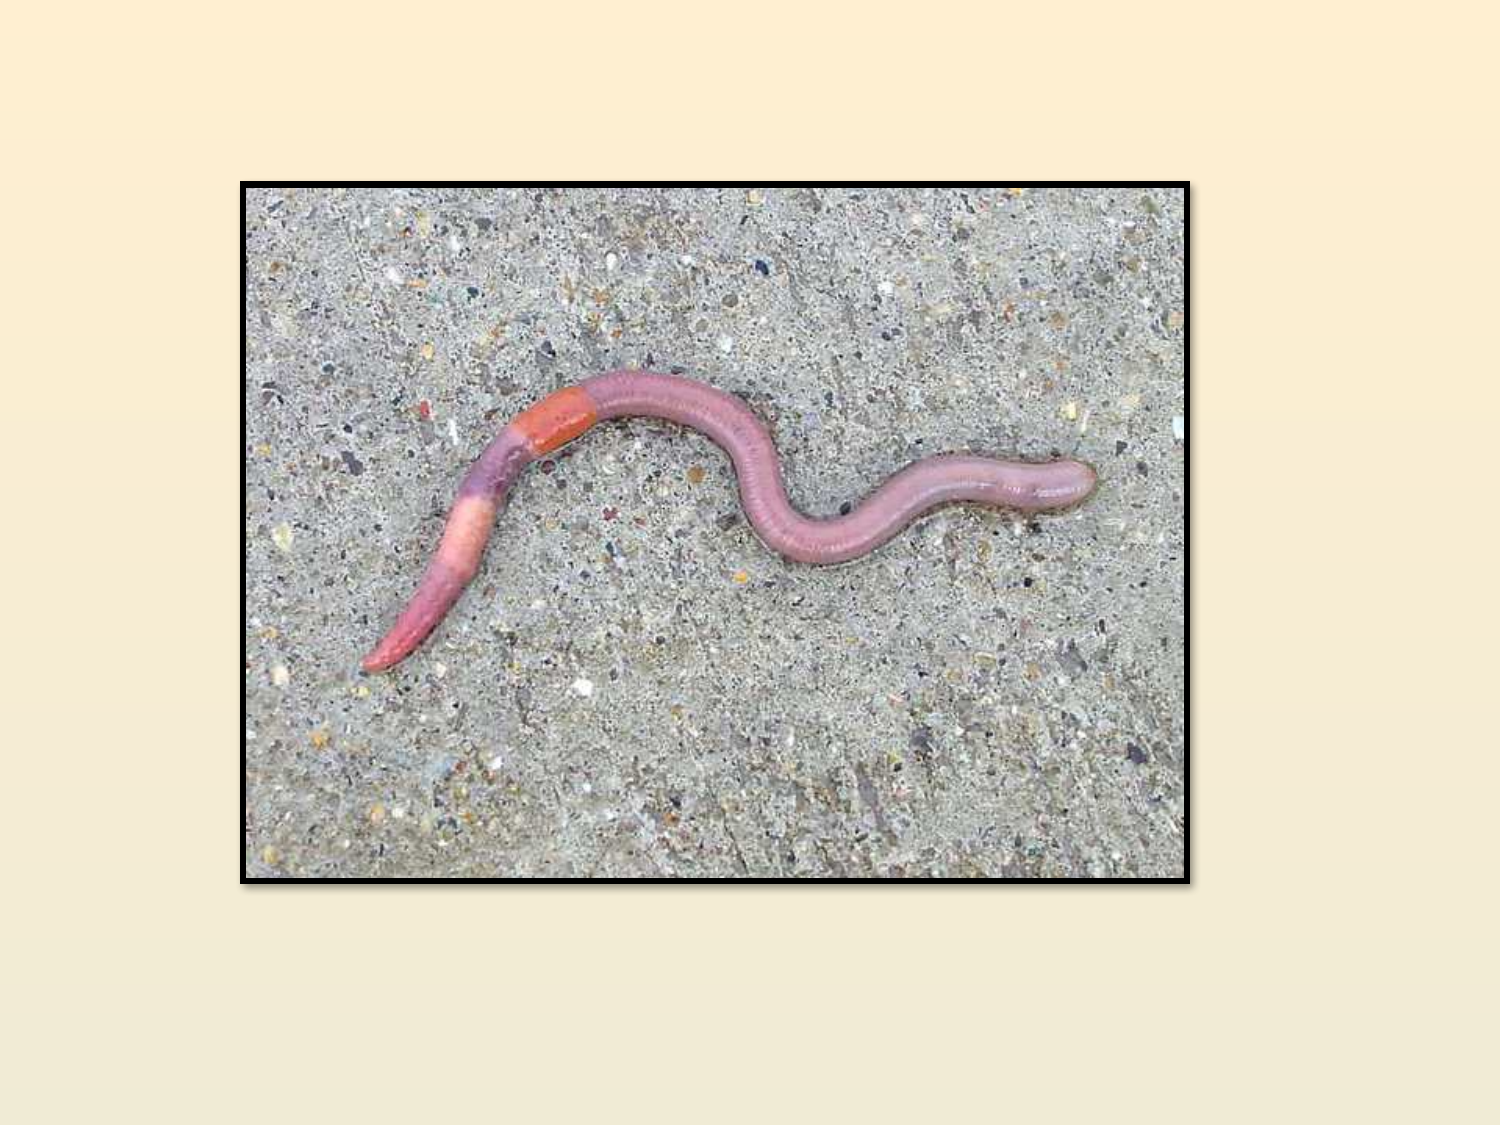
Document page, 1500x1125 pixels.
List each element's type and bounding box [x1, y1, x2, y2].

picture [245, 187, 1184, 879]
